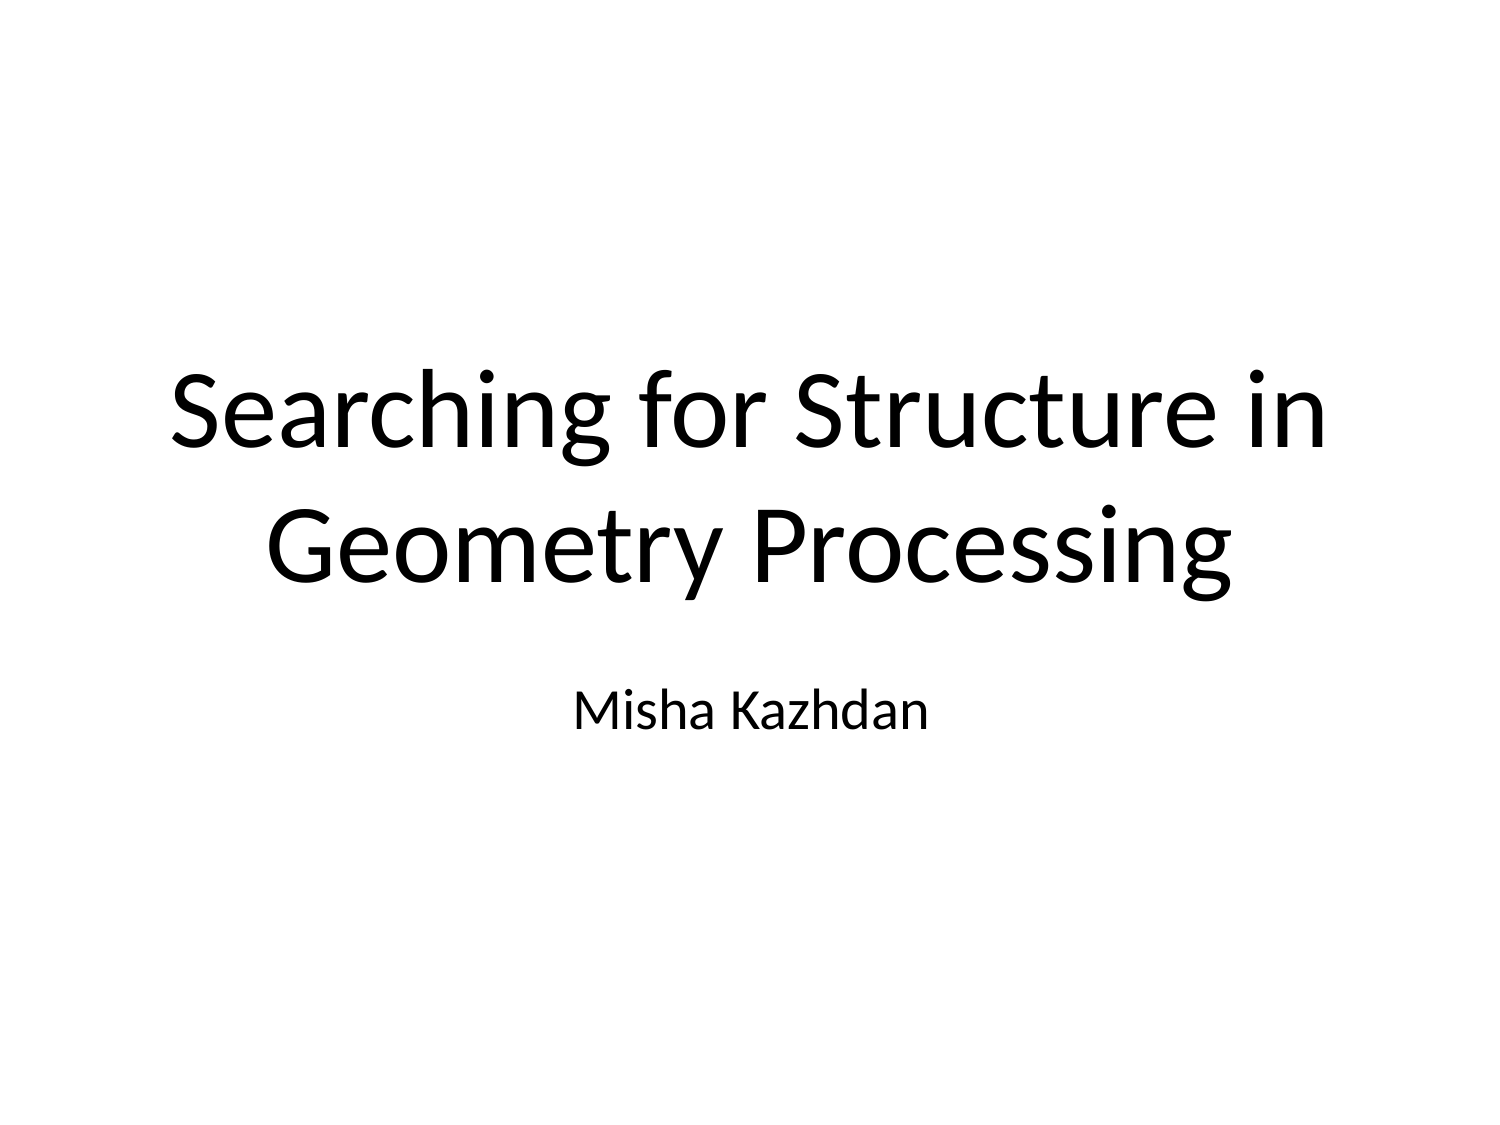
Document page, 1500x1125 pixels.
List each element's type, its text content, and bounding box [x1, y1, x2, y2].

title Searching for Structure in Geometry Processing [112, 349, 1388, 591]
text_box Misha Kazhdan [558, 664, 945, 749]
